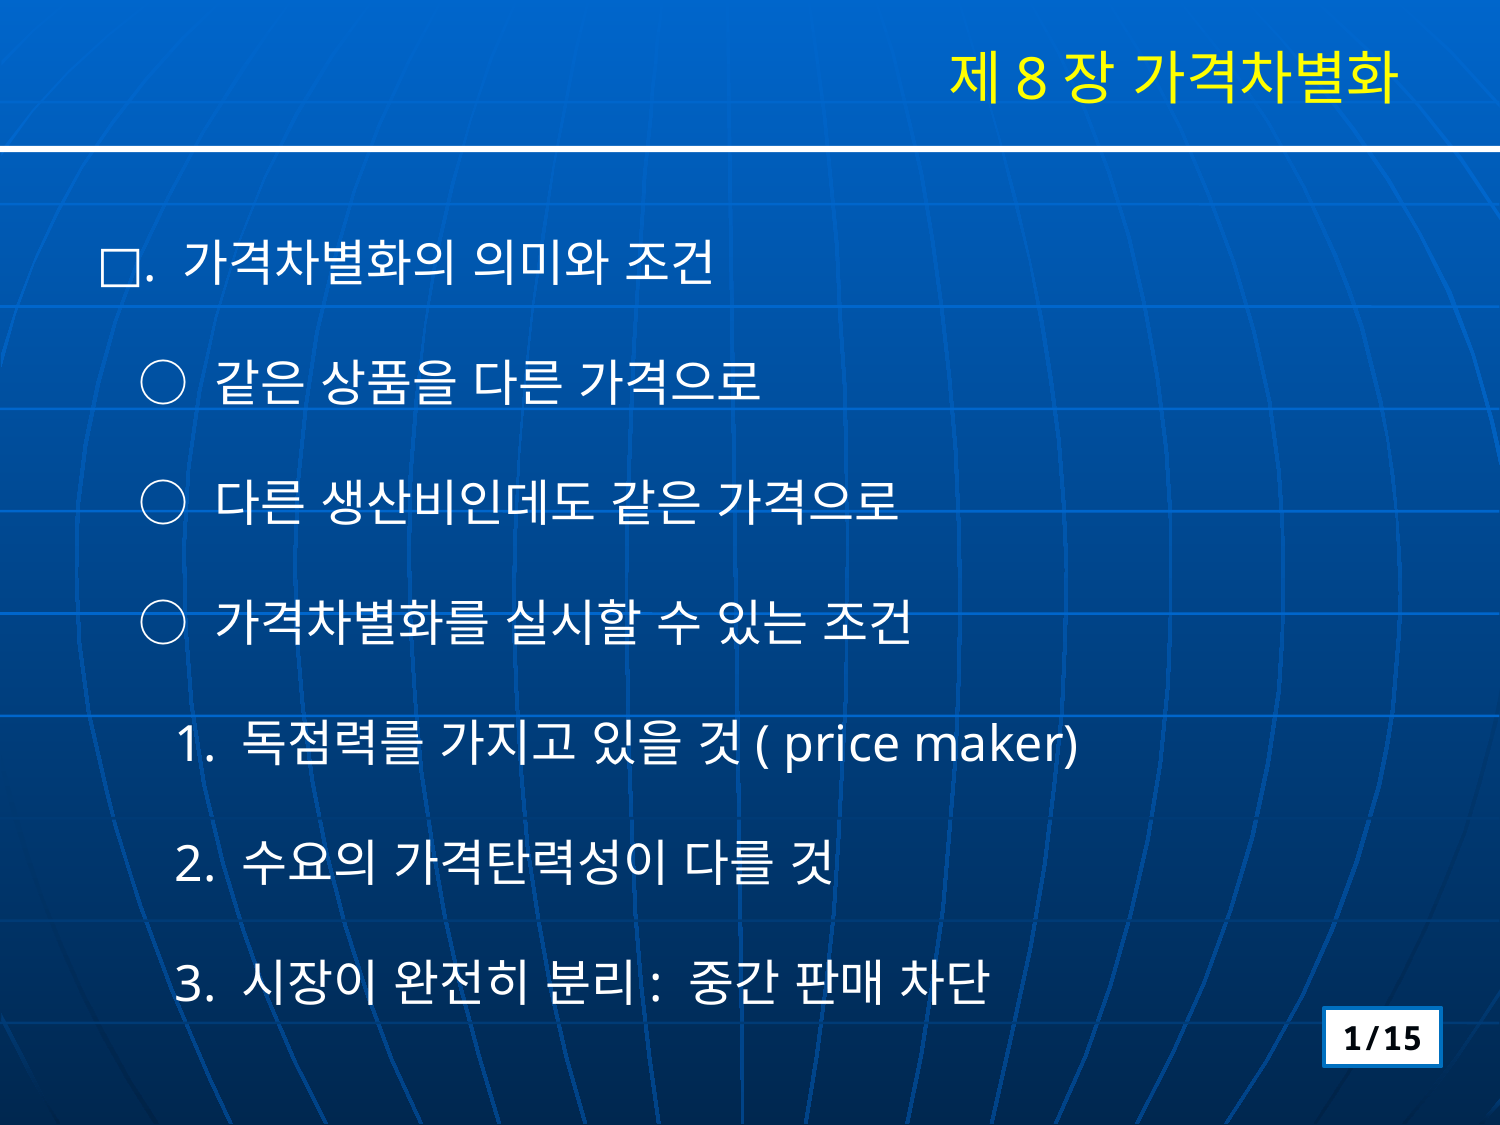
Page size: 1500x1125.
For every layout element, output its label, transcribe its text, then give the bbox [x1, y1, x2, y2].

text_box 1/15 [1322, 1006, 1443, 1068]
text_box 제8장 가격차별화 [933, 34, 1416, 119]
text_box □. 가격차별화의 의미와 조건 ○ 같은 상품을 다른 가격으로 ○ 다른 생산비인데도 같은 가격으로 ○ 가격차별화를 실시할 수 있는 조건 1. 독점력를 가지고 있을 것( price maker) 2. 수요의 가격탄력성이 다를 것 3. 시장이 완전히 분리: 중간 판매 차단 [81, 163, 1412, 1019]
